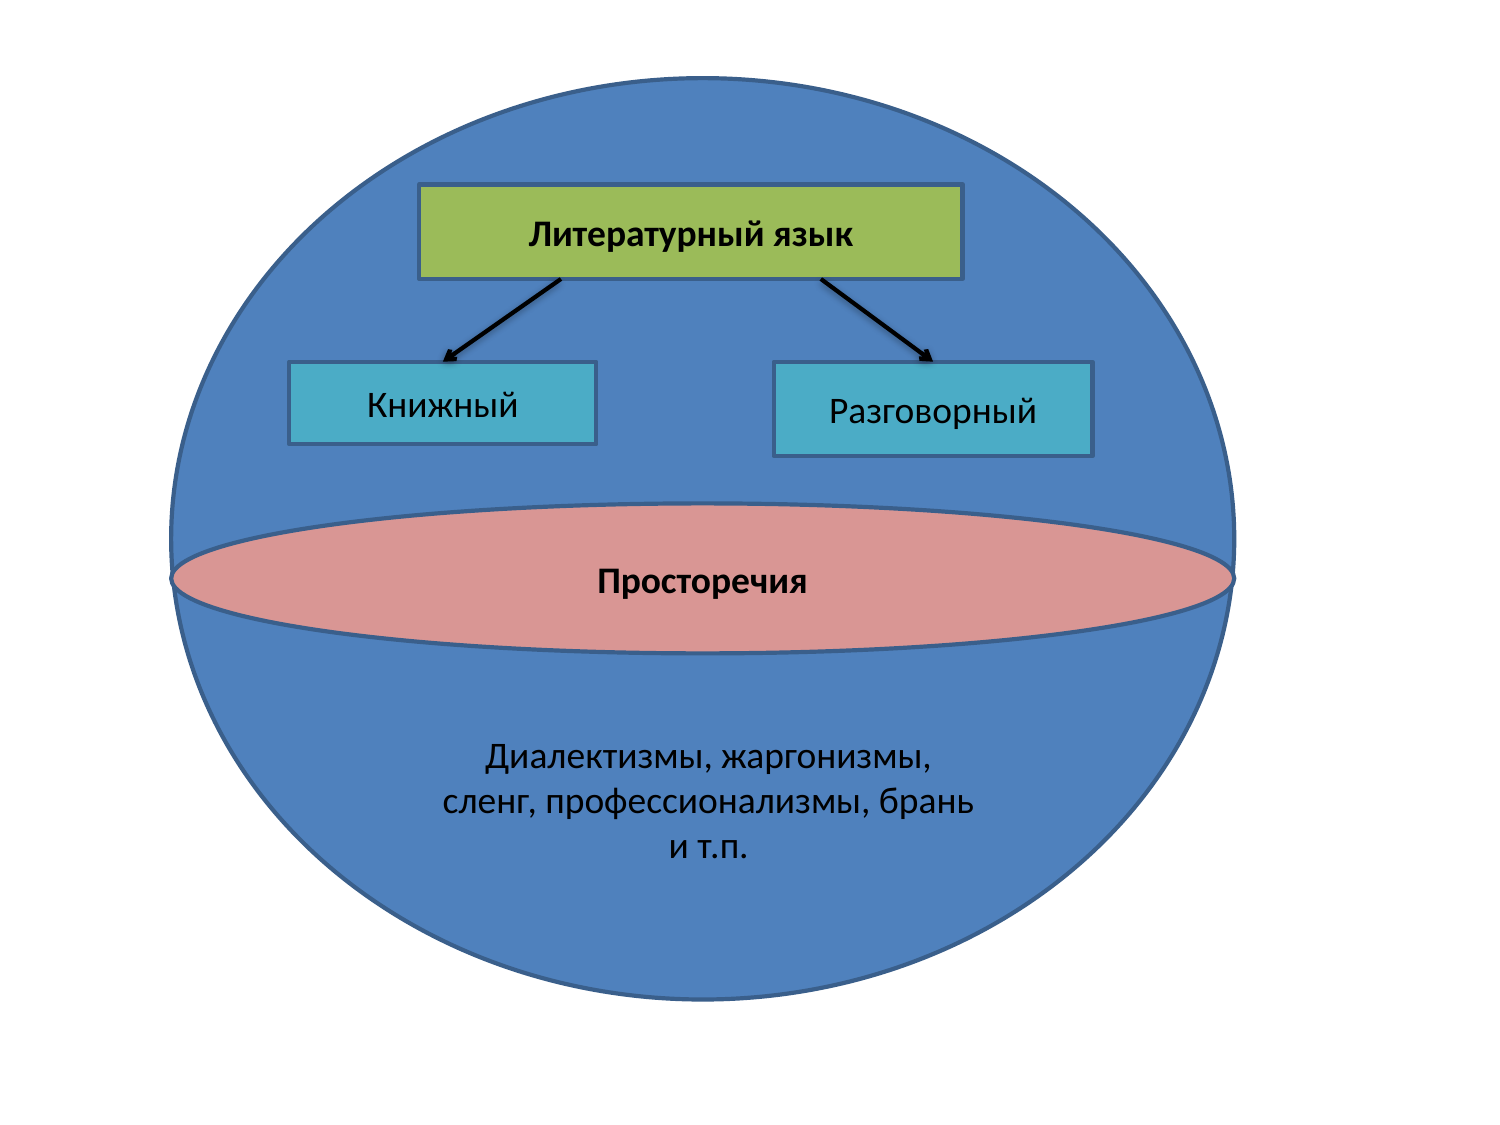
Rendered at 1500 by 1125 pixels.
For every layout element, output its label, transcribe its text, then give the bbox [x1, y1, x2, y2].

text_box Литературный язык [417, 182, 965, 281]
text_box Диалектизмы, жаргонизмы, сленг, профессионализмы, брань и т.п. [417, 690, 1000, 907]
text_box Просторечия [169, 501, 1237, 656]
text_box Книжный [287, 360, 598, 446]
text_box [442, 278, 562, 362]
text_box [172, 588, 1234, 1002]
text_box Разговорный [772, 360, 1095, 458]
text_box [820, 278, 934, 362]
text_box [169, 76, 1237, 572]
